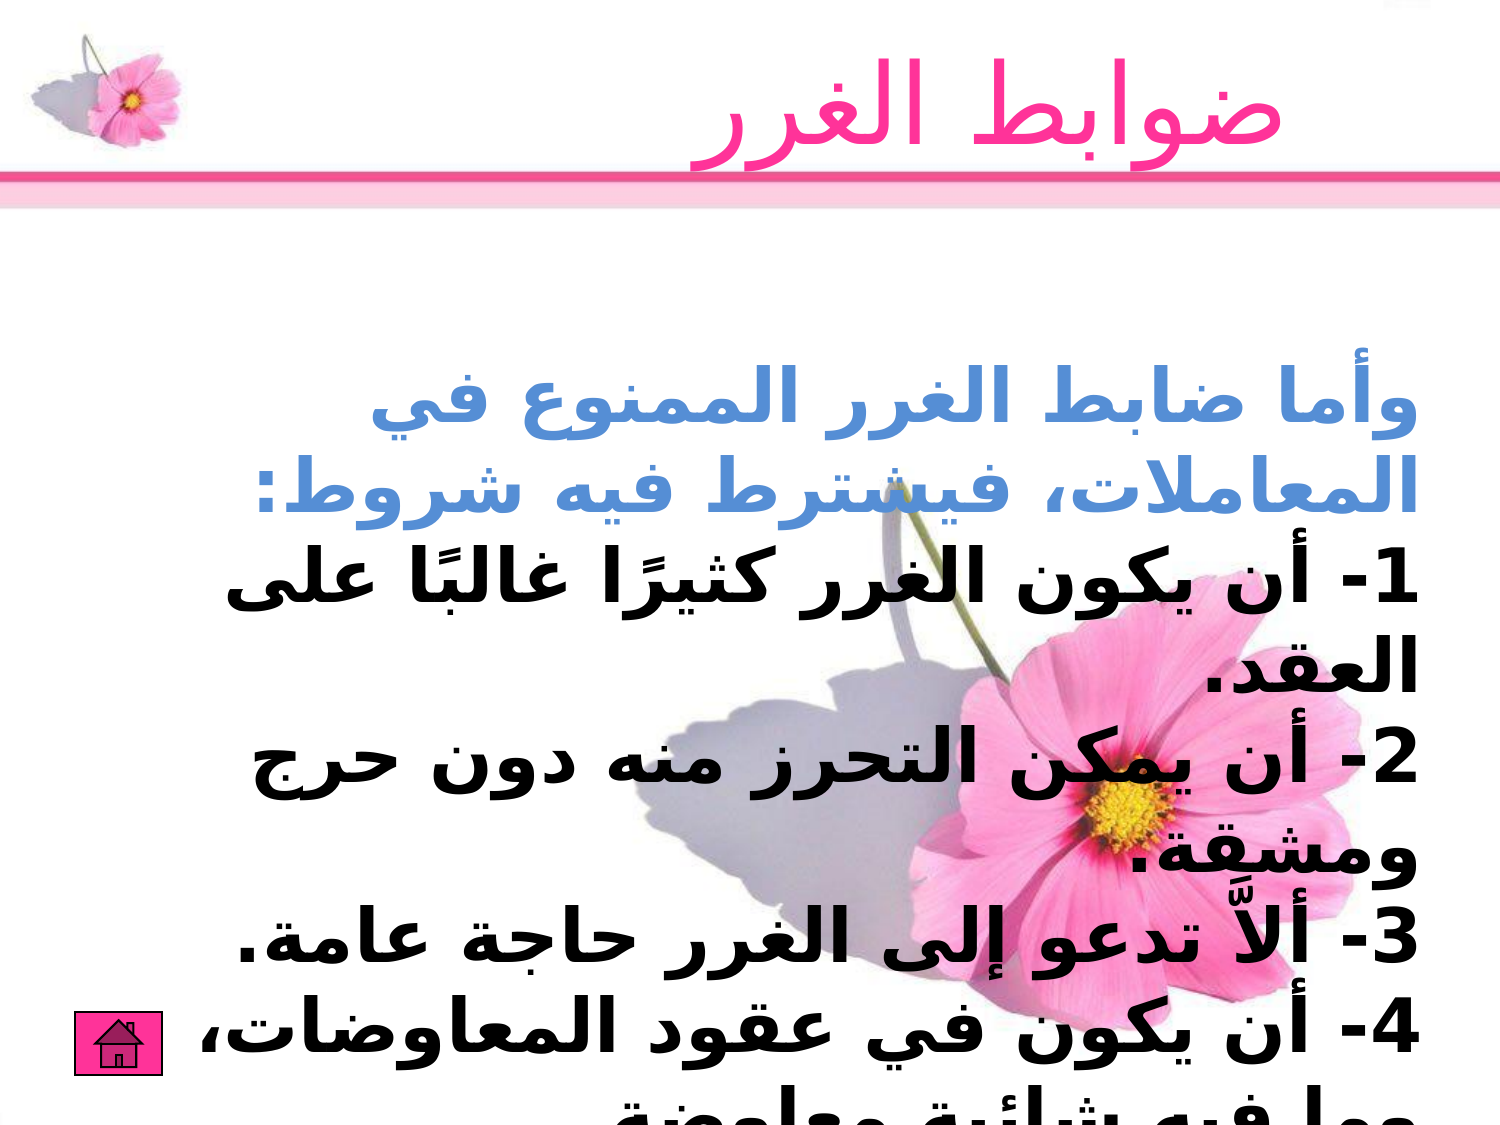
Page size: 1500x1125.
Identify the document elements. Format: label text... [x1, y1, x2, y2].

text_box ضوابط الغرر [680, 24, 1305, 175]
text_box وأما ضابط الغرر الممنوع في المعاملات، فيشترط فيه شروط: 1- أن يكون الغرر كثيرًا غالبًا على العقد. 2- أن يمكن التحرز منه دون حرج ومشقة. 3- ألاَّ تدعو إلى الغرر حاجة عامة. 4- أن يكون في عقود المعاوضات، وما فيه شائبة معاوضة. والله أعلم. [74, 249, 1438, 1125]
text_box [74, 1012, 163, 1075]
picture [0, 0, 1500, 1125]
